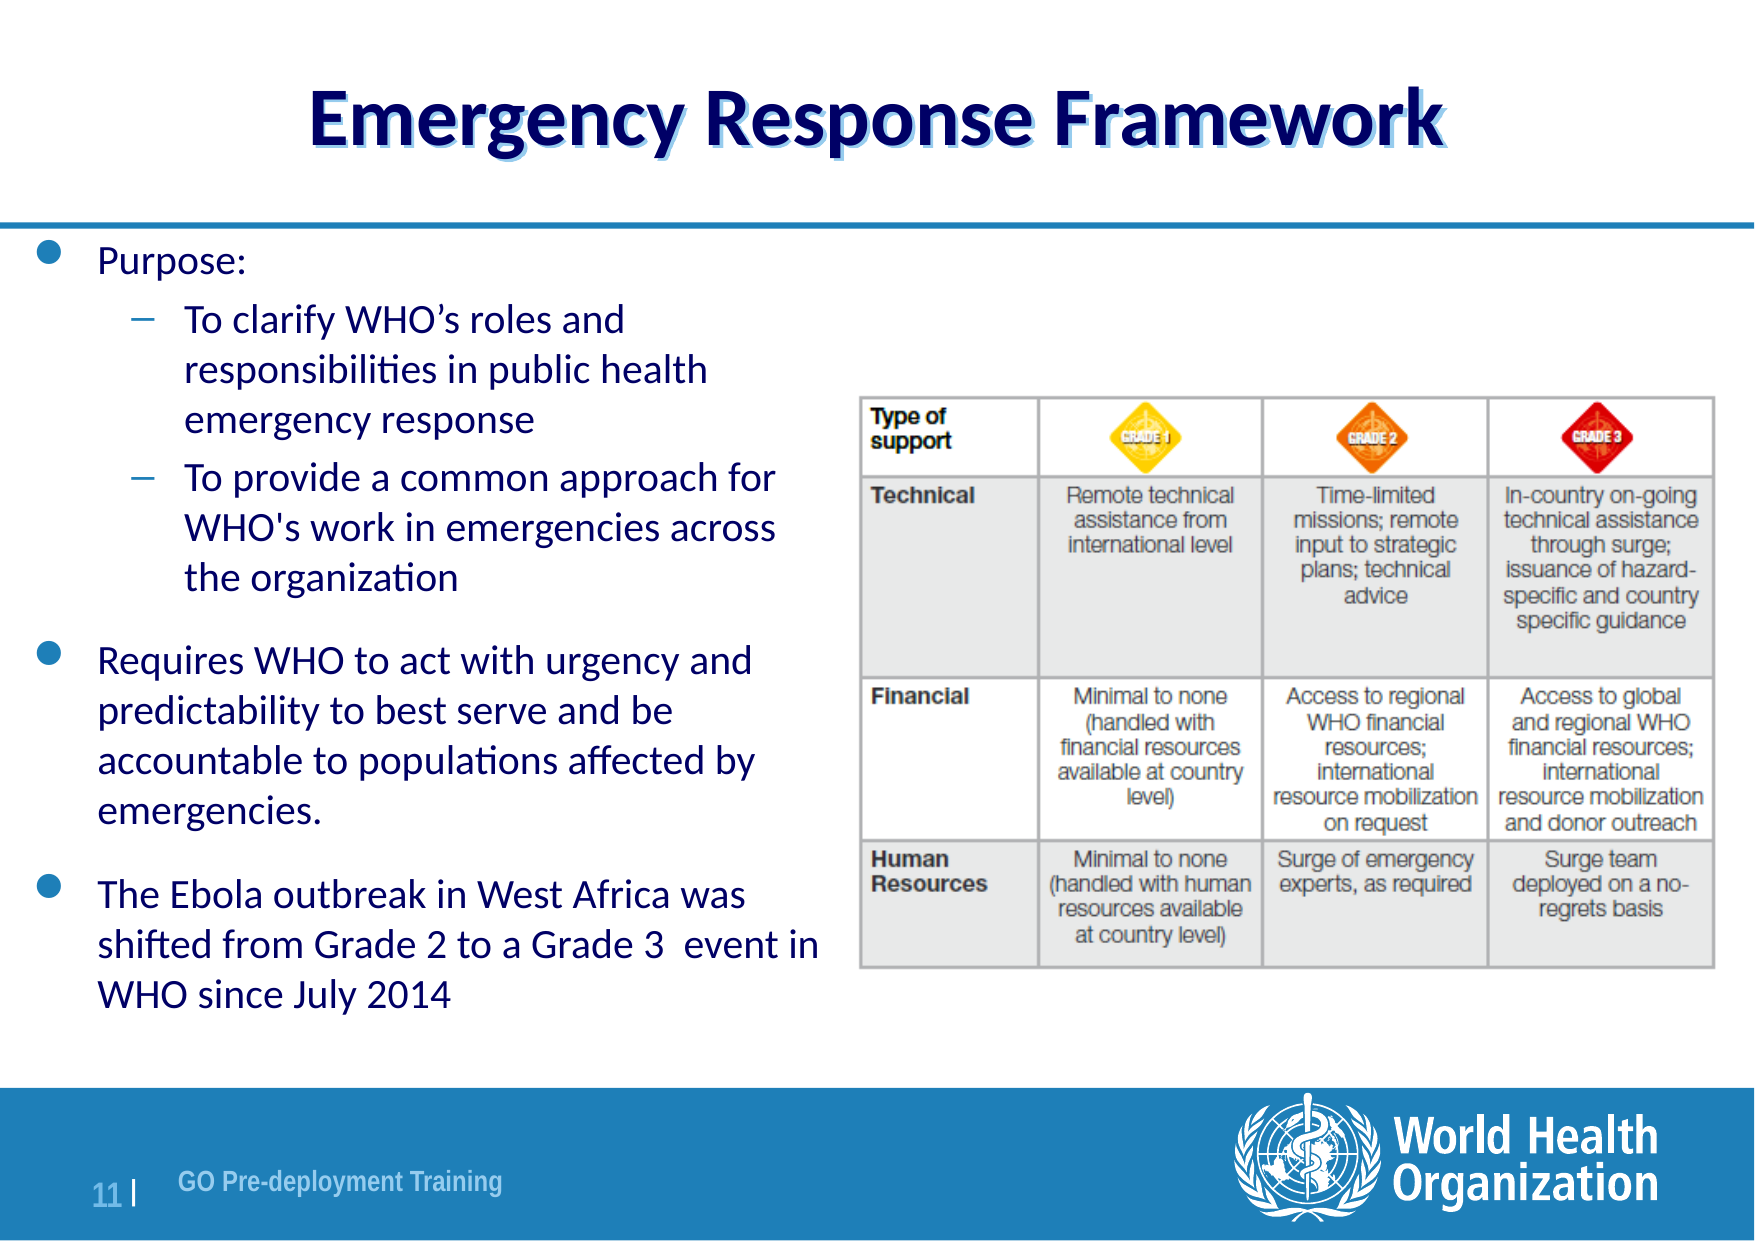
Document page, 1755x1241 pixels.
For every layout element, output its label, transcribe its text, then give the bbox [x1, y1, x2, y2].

picture [843, 375, 1732, 971]
list Purpose: To clarify WHO’s roles and responsibilities in public health emergency response To provide a common approach for WHO's work in emergencies across the organization Requires WHO to act with urgency and predictability to best serve and be accountable to populations affected by emergencies. The Ebola outbreak in West Africa was shifted from Grade 2 to a Grade 3 event in WHO since July 2014 [33, 233, 834, 1068]
title Emergency Response Framework [0, 0, 1755, 224]
